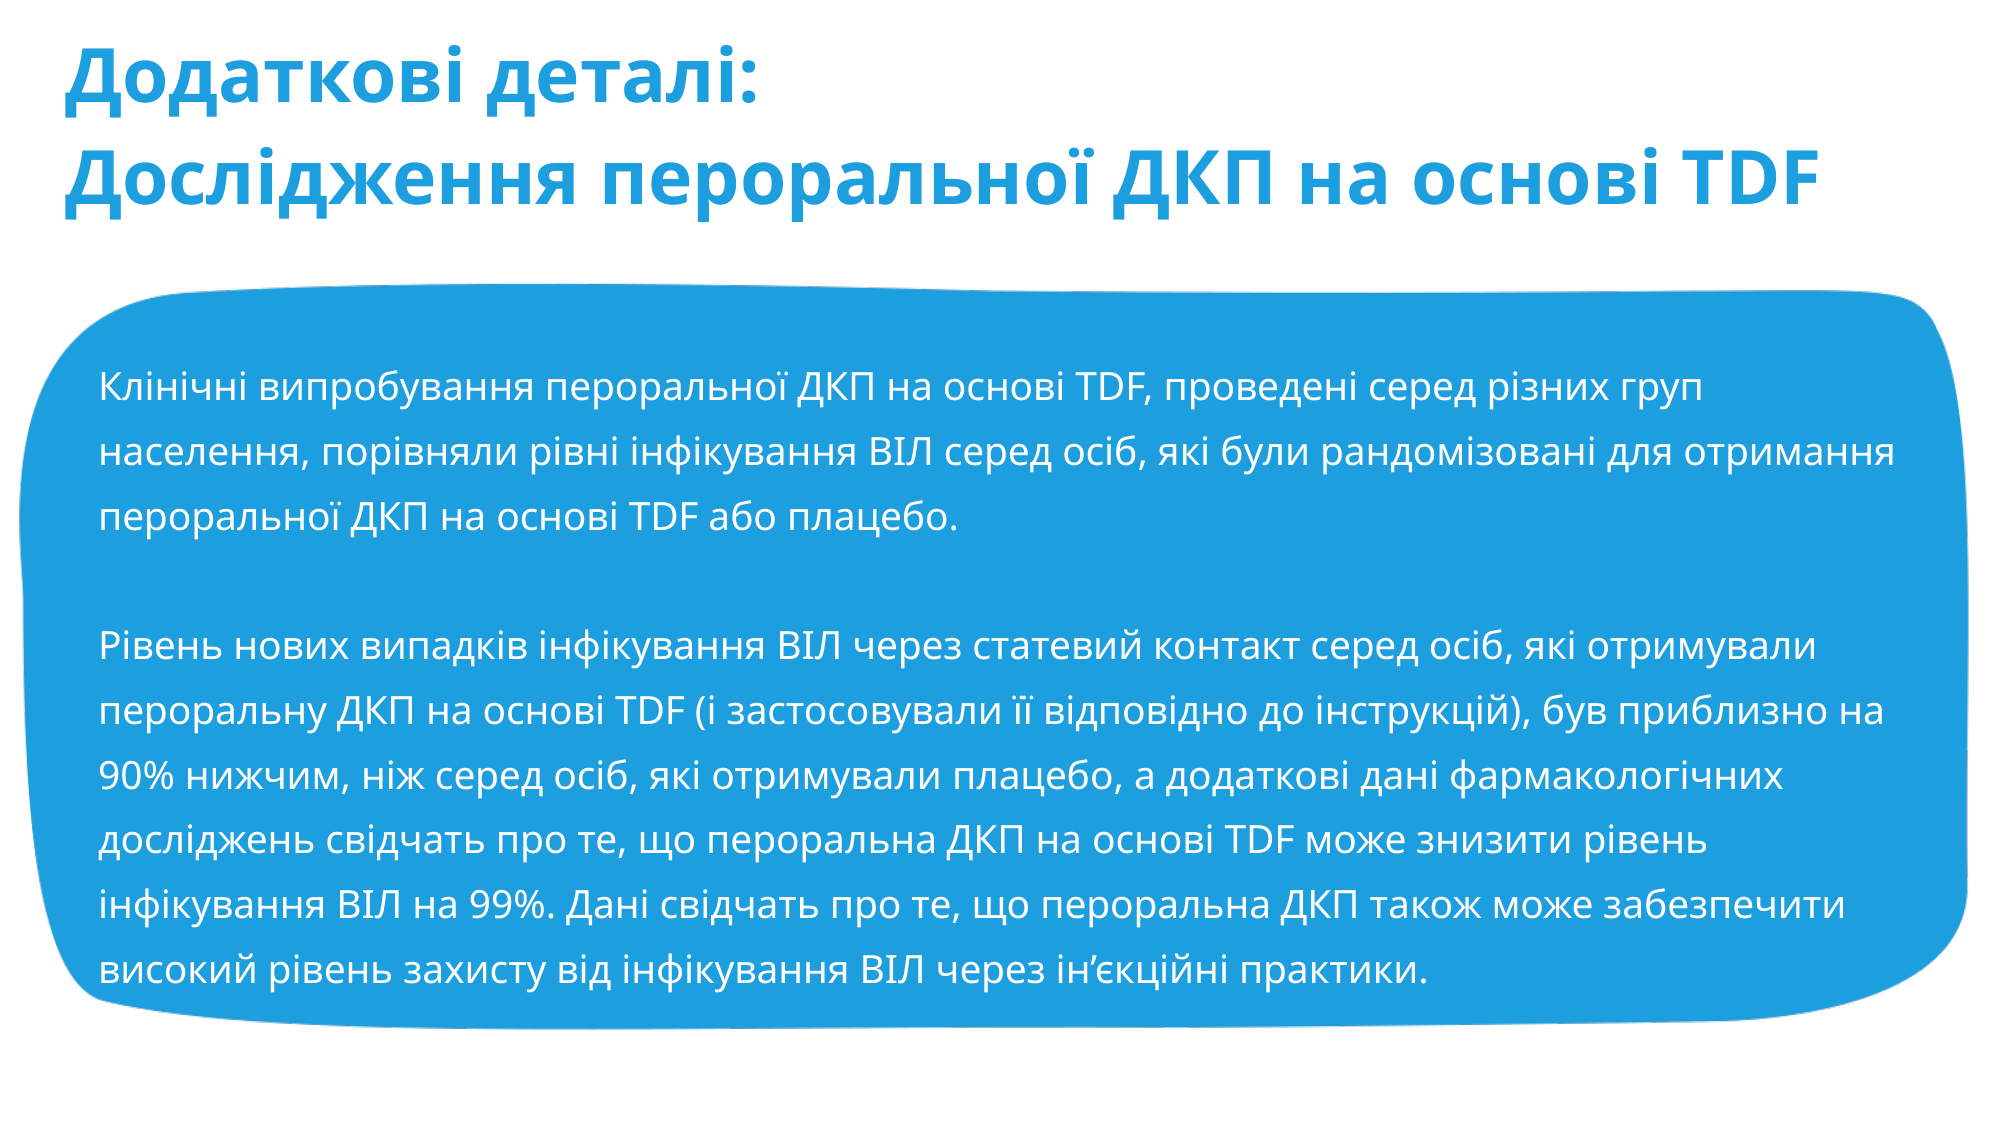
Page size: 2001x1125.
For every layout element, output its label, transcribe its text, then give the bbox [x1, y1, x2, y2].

text_box [0, 274, 1982, 1044]
text_box Додаткові деталі: Дослідження пероральної ДКП на основі TDF [64, 26, 1832, 220]
text_box Клінічні випробування пероральної ДКП на основі TDF, проведені серед різних груп населення, порівняли рівні інфікування ВІЛ серед осіб, які були рандомізовані для отримання пероральної ДКП на основі TDF або плацебо. Рівень нових випадків інфікування ВІЛ через статевий контакт серед осіб, які отримували пероральну ДКП на основі TDF (і застосовували її відповідно до інструкцій), був приблизно на 90% нижчим, ніж серед осіб, які отримували плацебо, а додаткові дані фармакологічних досліджень свідчать про те, що пероральна ДКП на основі TDF може знизити рівень інфікування ВІЛ на 99%. Дані свідчать про те, що пероральна ДКП також може забезпечити високий рівень захисту від інфікування ВІЛ через ін’єкційні практики. [98, 343, 1902, 1073]
